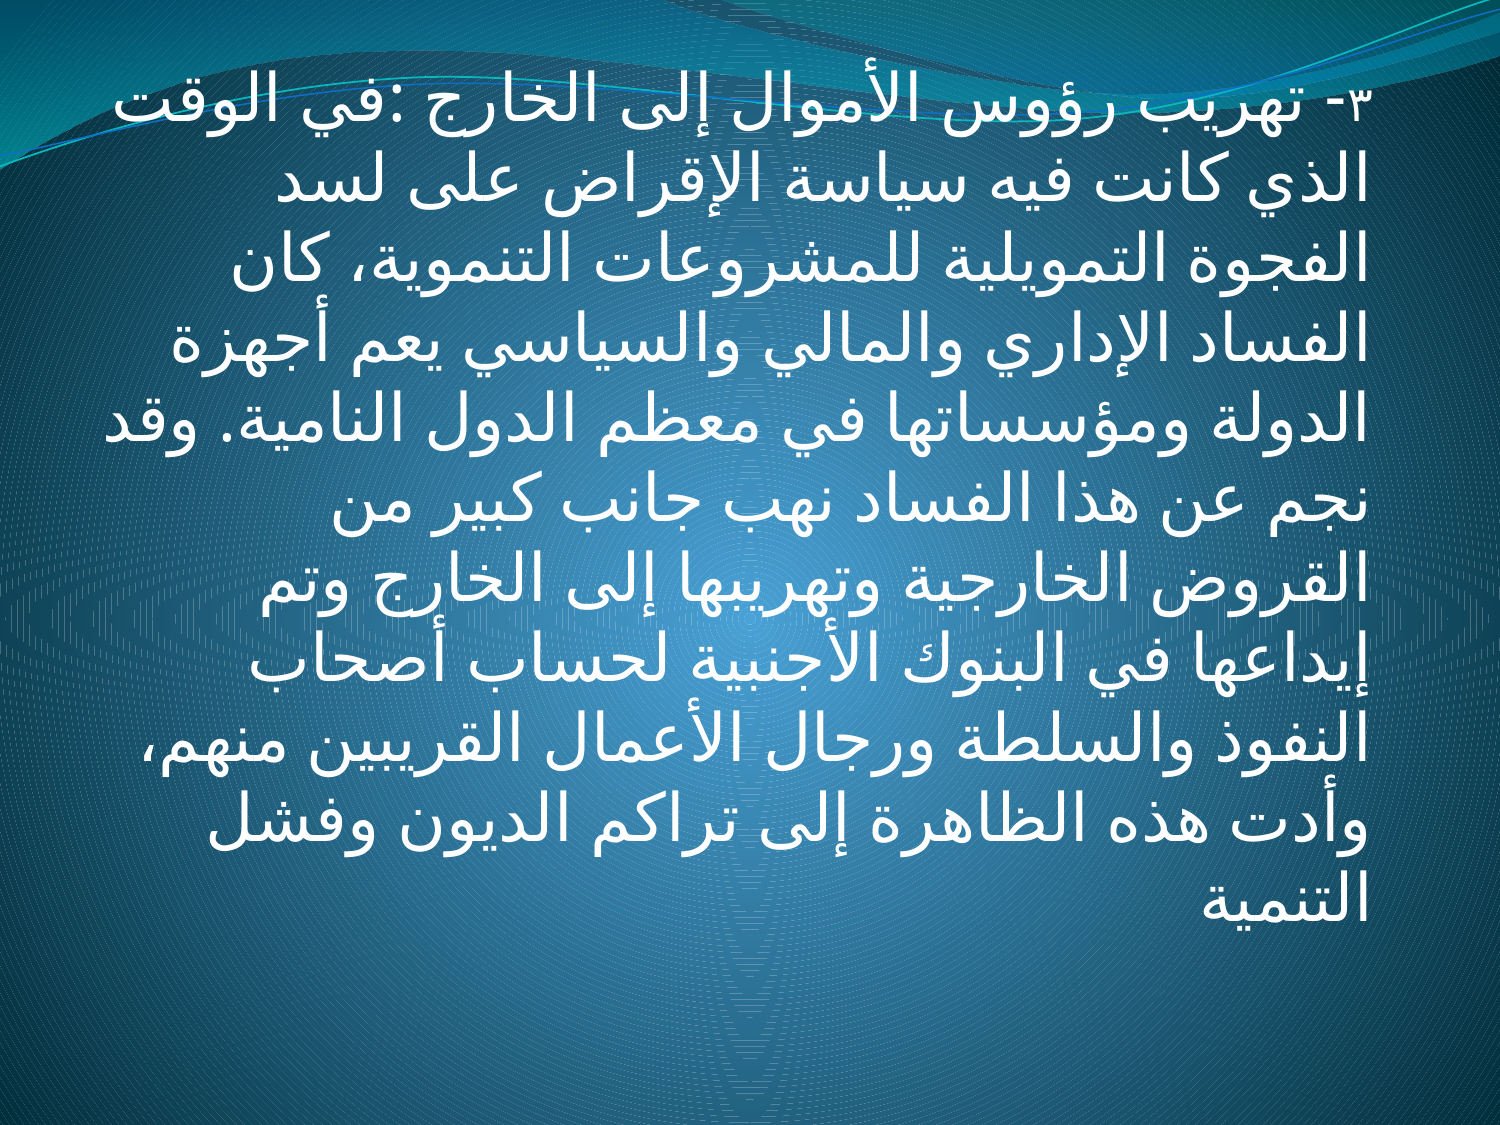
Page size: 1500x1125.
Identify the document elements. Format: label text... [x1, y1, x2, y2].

subtitle ٣- تهريب رؤوس الأموال إلى الخارج :في الوقت الذي كانت فيه سياسة الإقراض على لسد الفجوة التمويلية للمشروعات التنموية، كان الفساد الإداري والمالي والسياسي يعم أجهزة الدولة ومؤسساتها في معظم الدول النامية. وقد نجم عن هذا الفساد نهب جانب كبير من القروض الخارجية وتهريبها إلى الخارج وتم إيداعها في البنوك الأجنبية لحساب أصحاب النفوذ والسلطة ورجال الأعمال القريبين منهم، وأدت هذه الظاهرة إلى تراكم الديون وفشل التنمية [87, 46, 1376, 1008]
